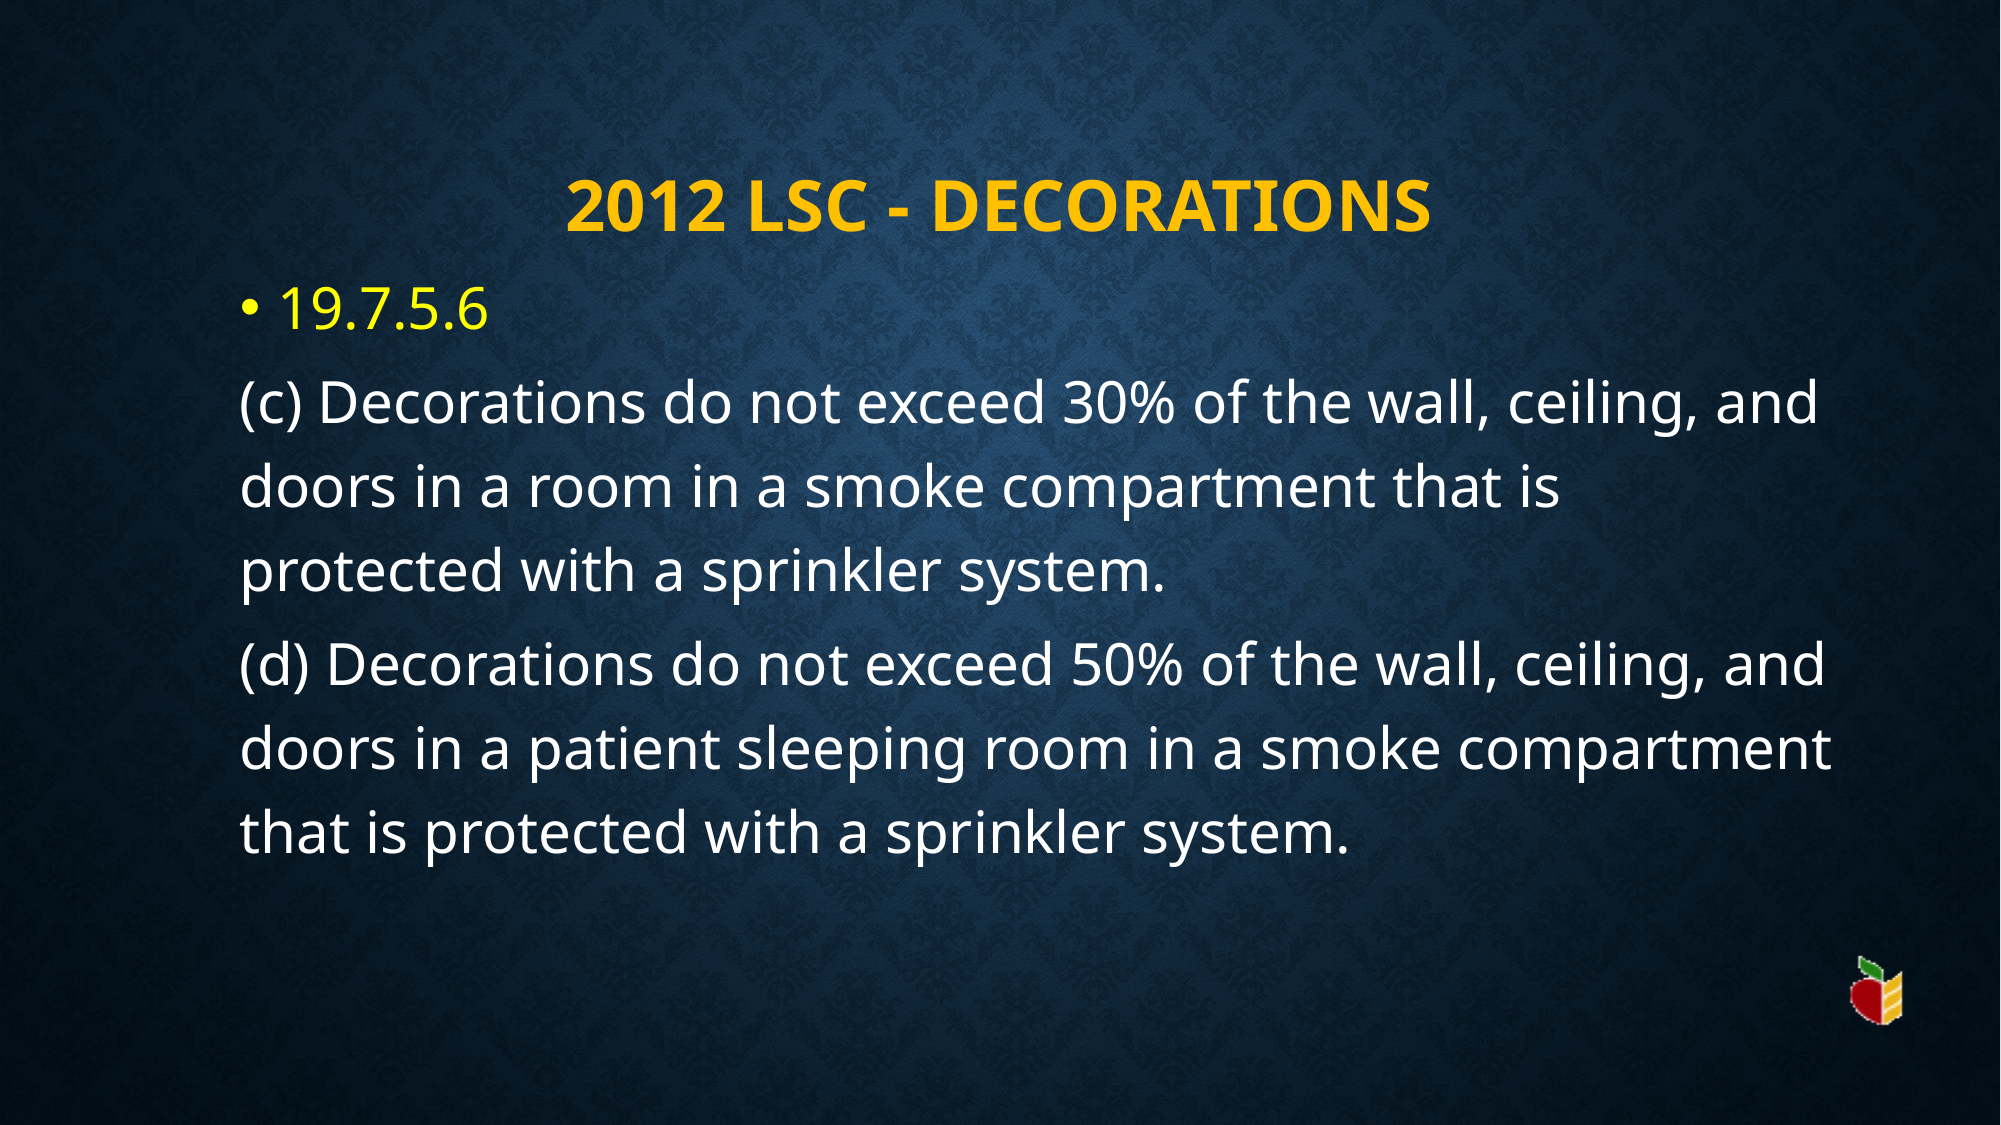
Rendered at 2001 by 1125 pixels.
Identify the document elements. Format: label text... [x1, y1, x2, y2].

title 2012 Lsc - decorations [149, 99, 1849, 249]
picture [1847, 953, 1907, 1029]
list 19.7.5.6 (c) Decorations do not exceed 30% of the wall, ceiling, and doors in a room in a smoke compartment that is protected with a sprinkler system. (d) Decorations do not exceed 50% of the wall, ceiling, and doors in a patient sleeping room in a smoke compartment that is protected with a sprinkler system. [149, 249, 1849, 1046]
